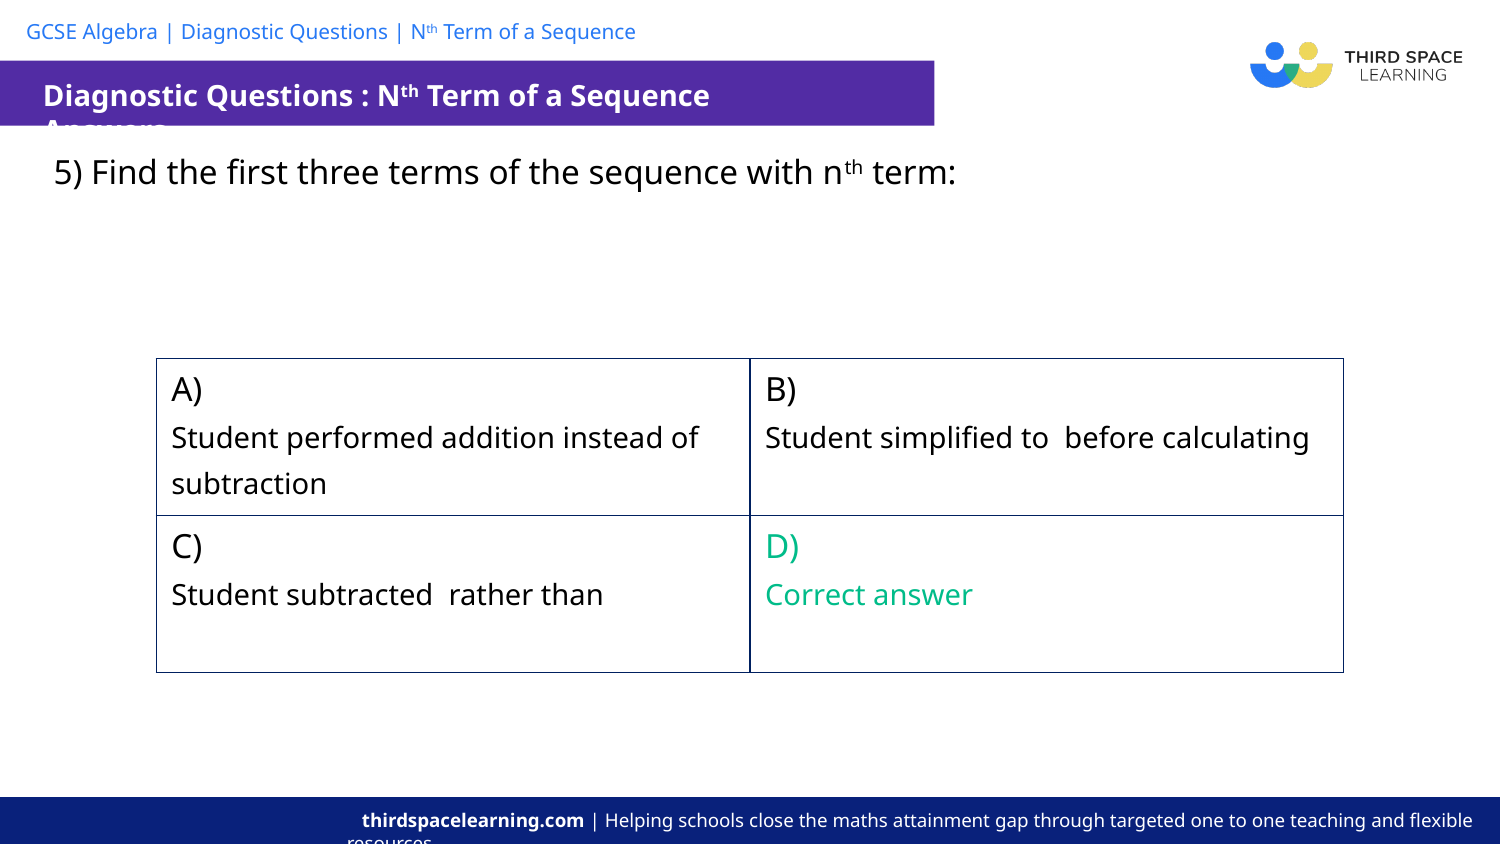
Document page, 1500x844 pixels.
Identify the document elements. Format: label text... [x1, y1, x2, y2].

picture [1250, 33, 1465, 99]
text_box Diagnostic Questions : Nth Term of a Sequence Answers [27, 61, 849, 162]
